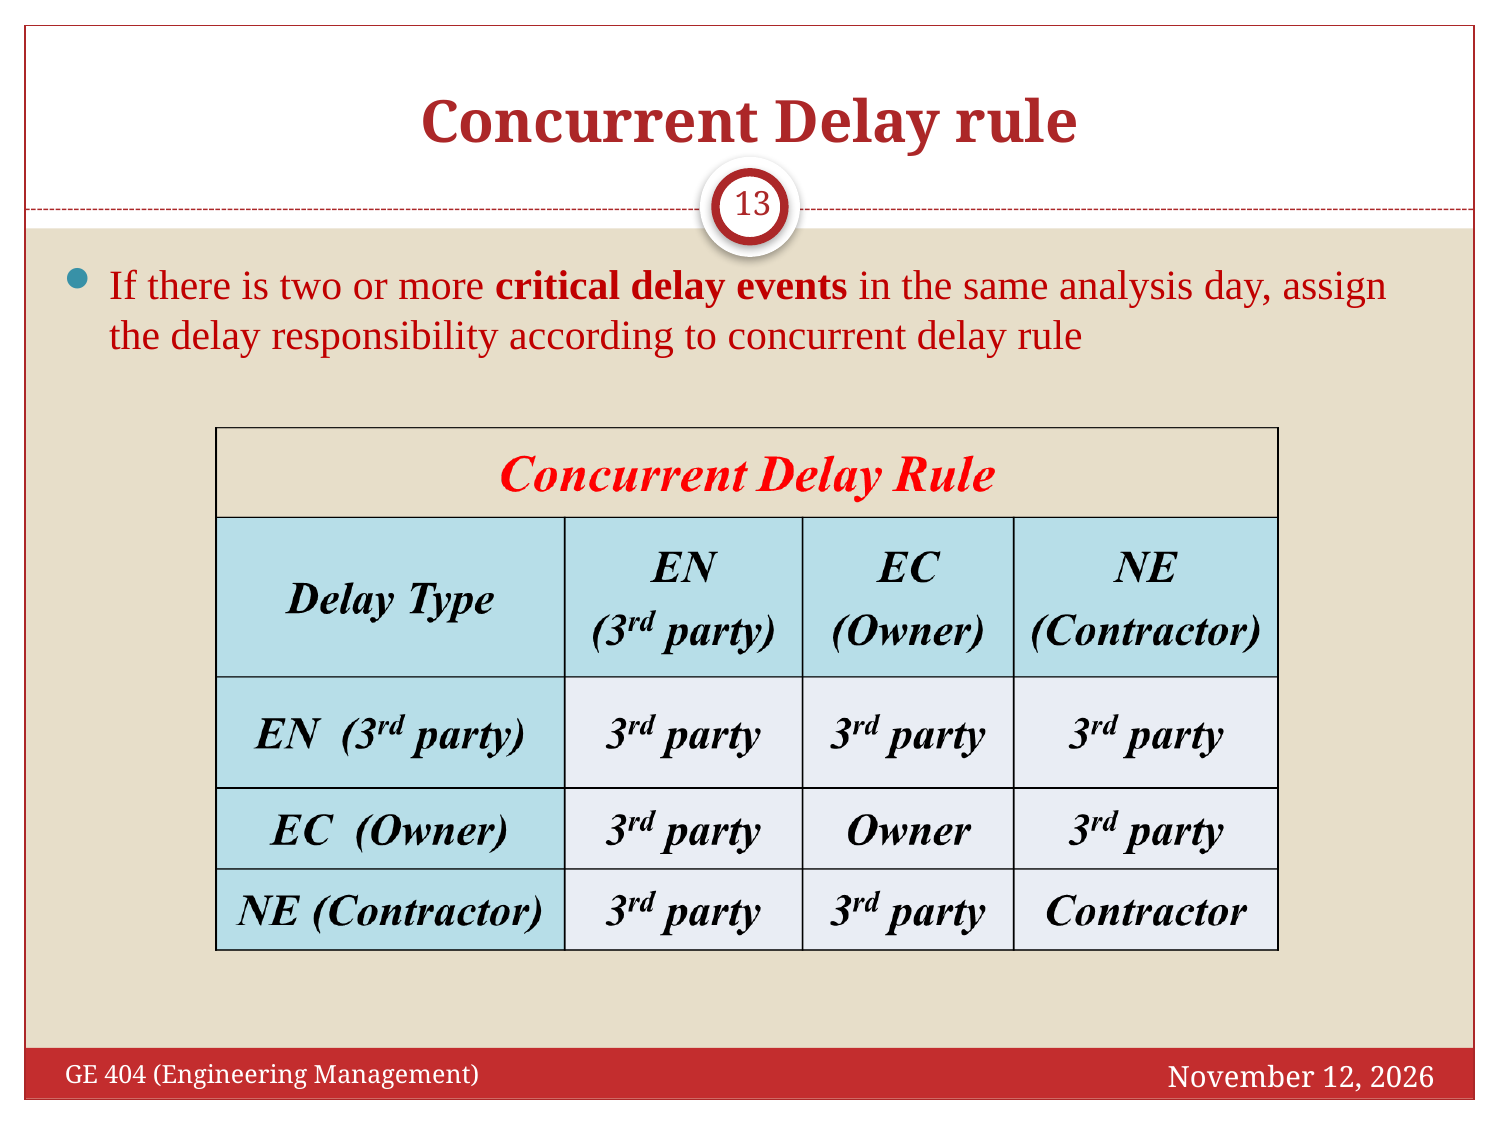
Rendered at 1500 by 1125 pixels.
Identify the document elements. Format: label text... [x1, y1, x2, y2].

picture [214, 424, 1280, 963]
title Concurrent Delay rule [49, 37, 1450, 162]
footer GE 404 (Engineering Management) [50, 1051, 638, 1112]
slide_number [950, 1050, 1450, 1111]
list If there is two or more critical delay events in the same analysis day, assign the delay responsibility according to concurrent delay rule [49, 250, 1445, 1001]
slide_number 13 [715, 168, 791, 241]
